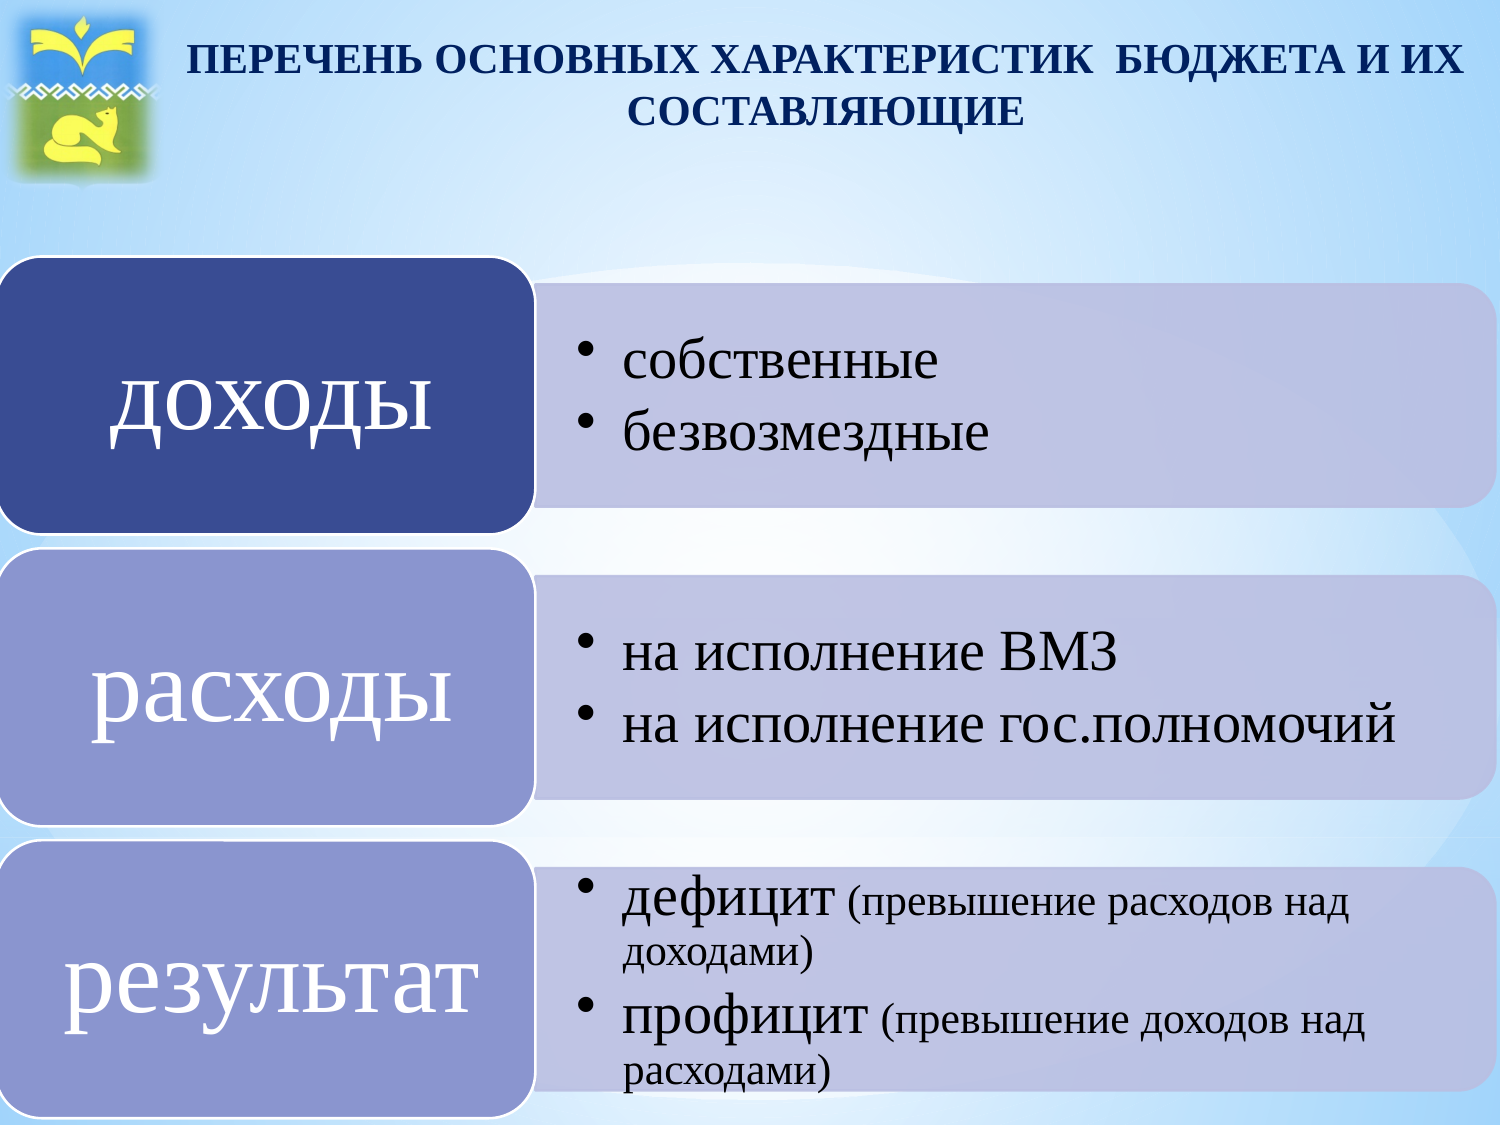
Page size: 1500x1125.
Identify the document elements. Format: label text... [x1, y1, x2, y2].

title ПЕРЕЧЕНЬ ОСНОВНЫХ ХАРАКТЕРИСТИК БЮДЖЕТА И ИХ СОСТАВЛЯЮЩИЕ [169, 23, 1500, 142]
picture [0, 0, 165, 194]
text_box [0, 255, 1496, 1119]
